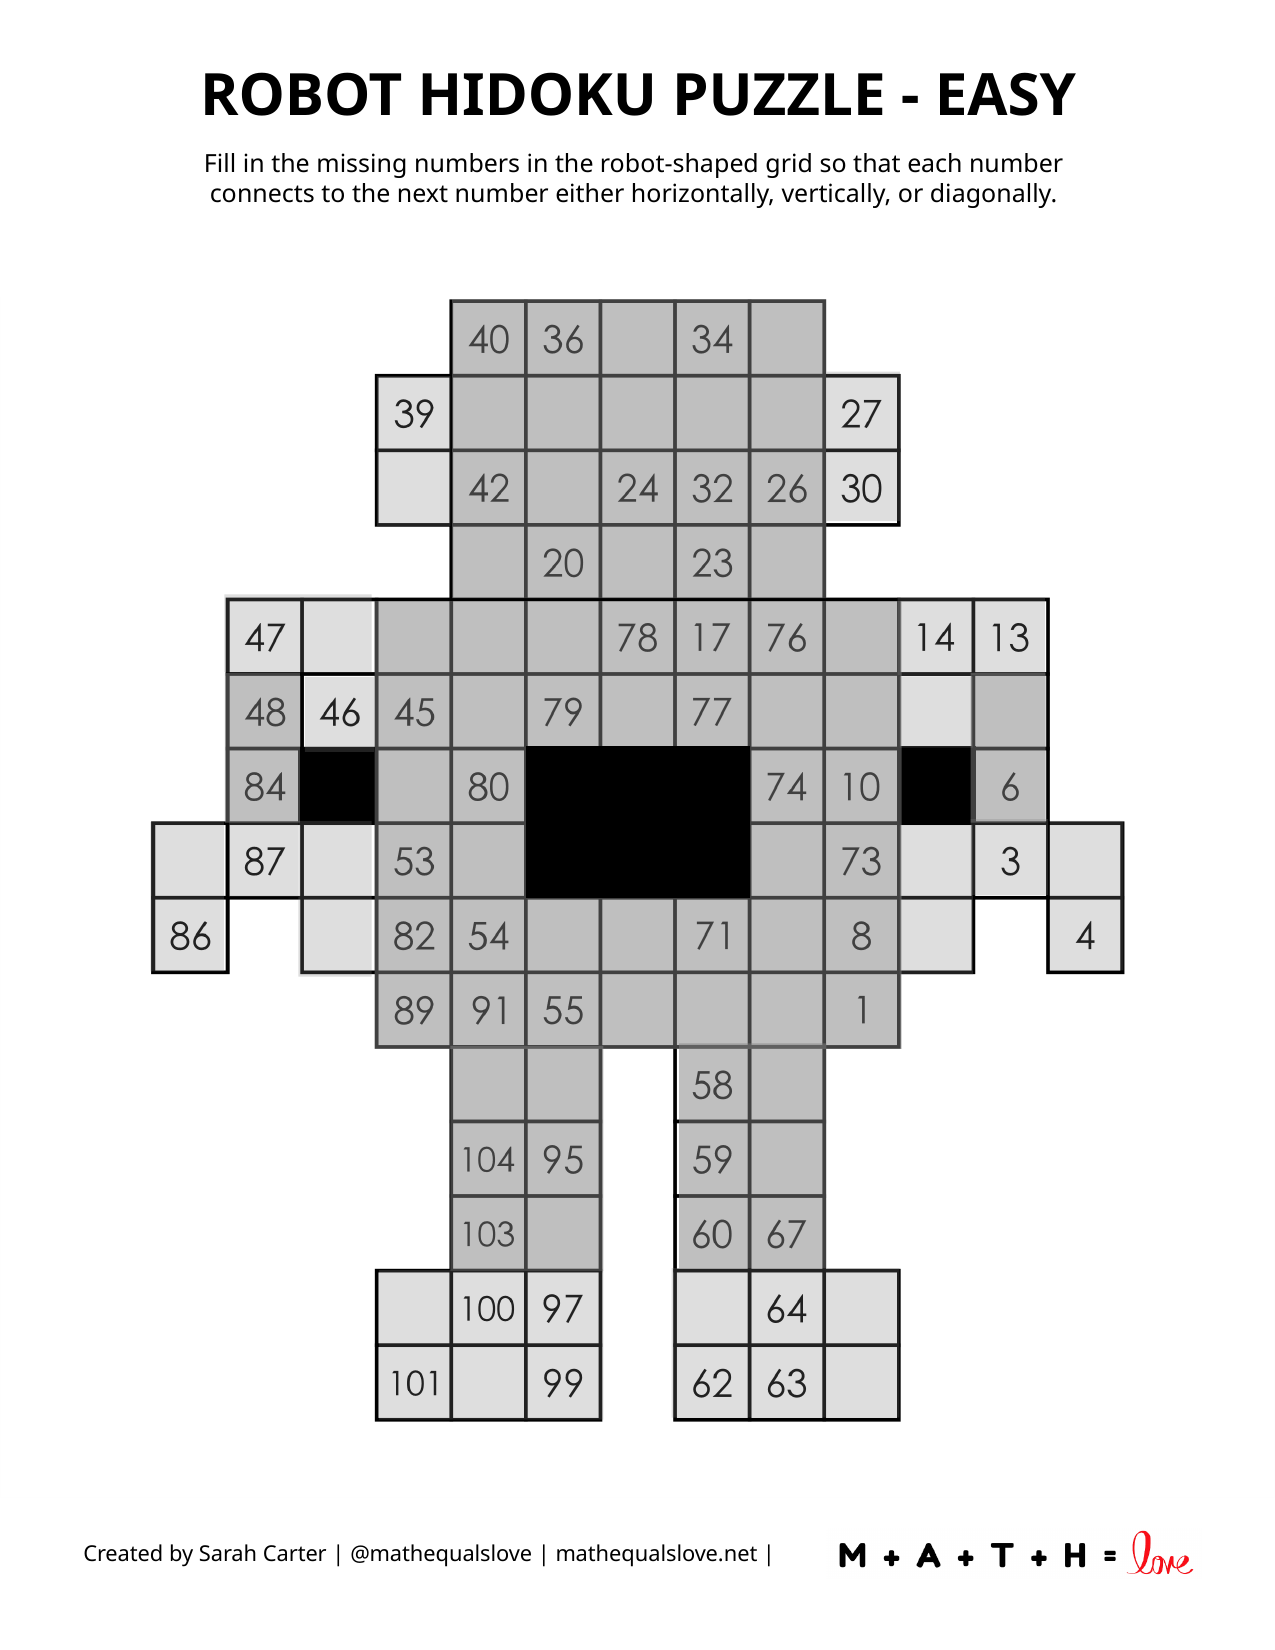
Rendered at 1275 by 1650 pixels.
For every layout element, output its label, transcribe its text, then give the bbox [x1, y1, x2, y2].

text_box ROBOT HIDOKU PUZZLE - EASY [66, 50, 1211, 135]
picture [826, 1528, 1203, 1579]
text_box Created by Sarah Carter | @mathequalslove | mathequalslove.net | [68, 1532, 826, 1574]
text_box Fill in the missing numbers in the robot-shaped grid so that each number connects to the next number either horizontally, vertically, or diagonally. [0, 140, 1275, 216]
picture [0, 296, 1275, 1498]
